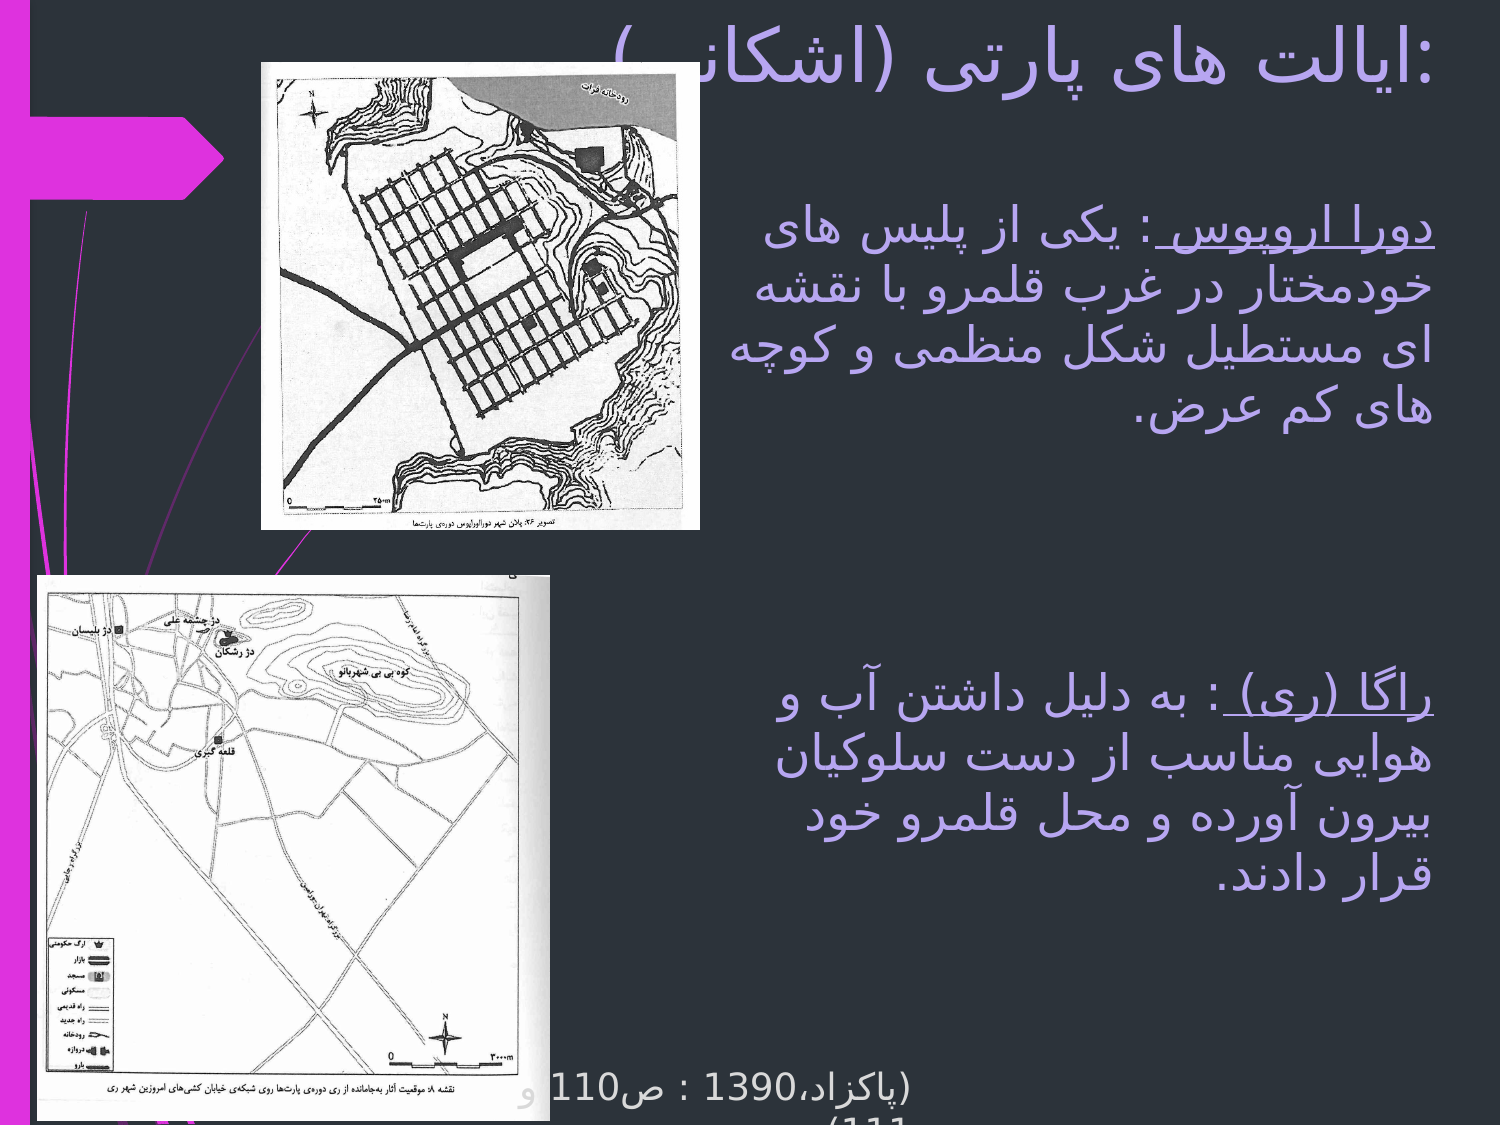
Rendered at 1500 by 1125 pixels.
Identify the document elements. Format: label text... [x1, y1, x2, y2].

text_box (پاکزاد،1390 : ص110 و 111) [553, 1055, 927, 1125]
title ایالت های پارتی (اشکانی): [309, 0, 1450, 185]
list راگا (ری) : به دلیل داشتن آب و هوایی مناسب از دست سلوکیان بیرون آورده و محل قلمرو خود قرار دادند. [699, 652, 1450, 891]
picture [261, 62, 700, 531]
picture [37, 574, 551, 1122]
text_box دورا اروپوس : یکی از پلیس های خودمختار در غرب قلمرو با نقشه ای مستطیل شکل منظمی و کوچه های کم عرض. [704, 185, 1450, 500]
